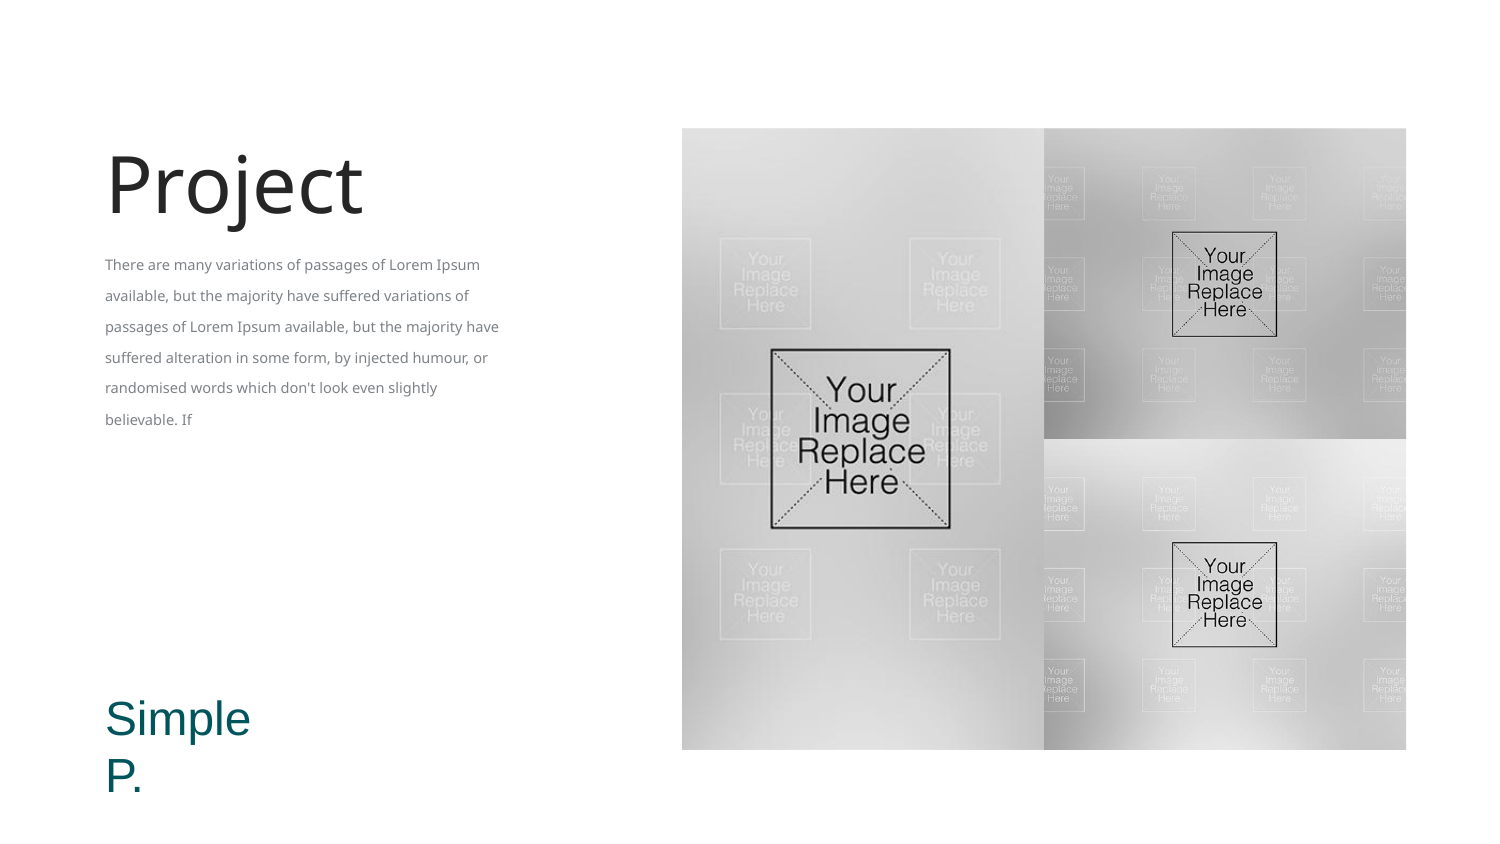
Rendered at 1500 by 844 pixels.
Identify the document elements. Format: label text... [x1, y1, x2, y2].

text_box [93, 128, 533, 418]
picture [681, 128, 1407, 751]
text_box Simple P. [93, 681, 280, 750]
